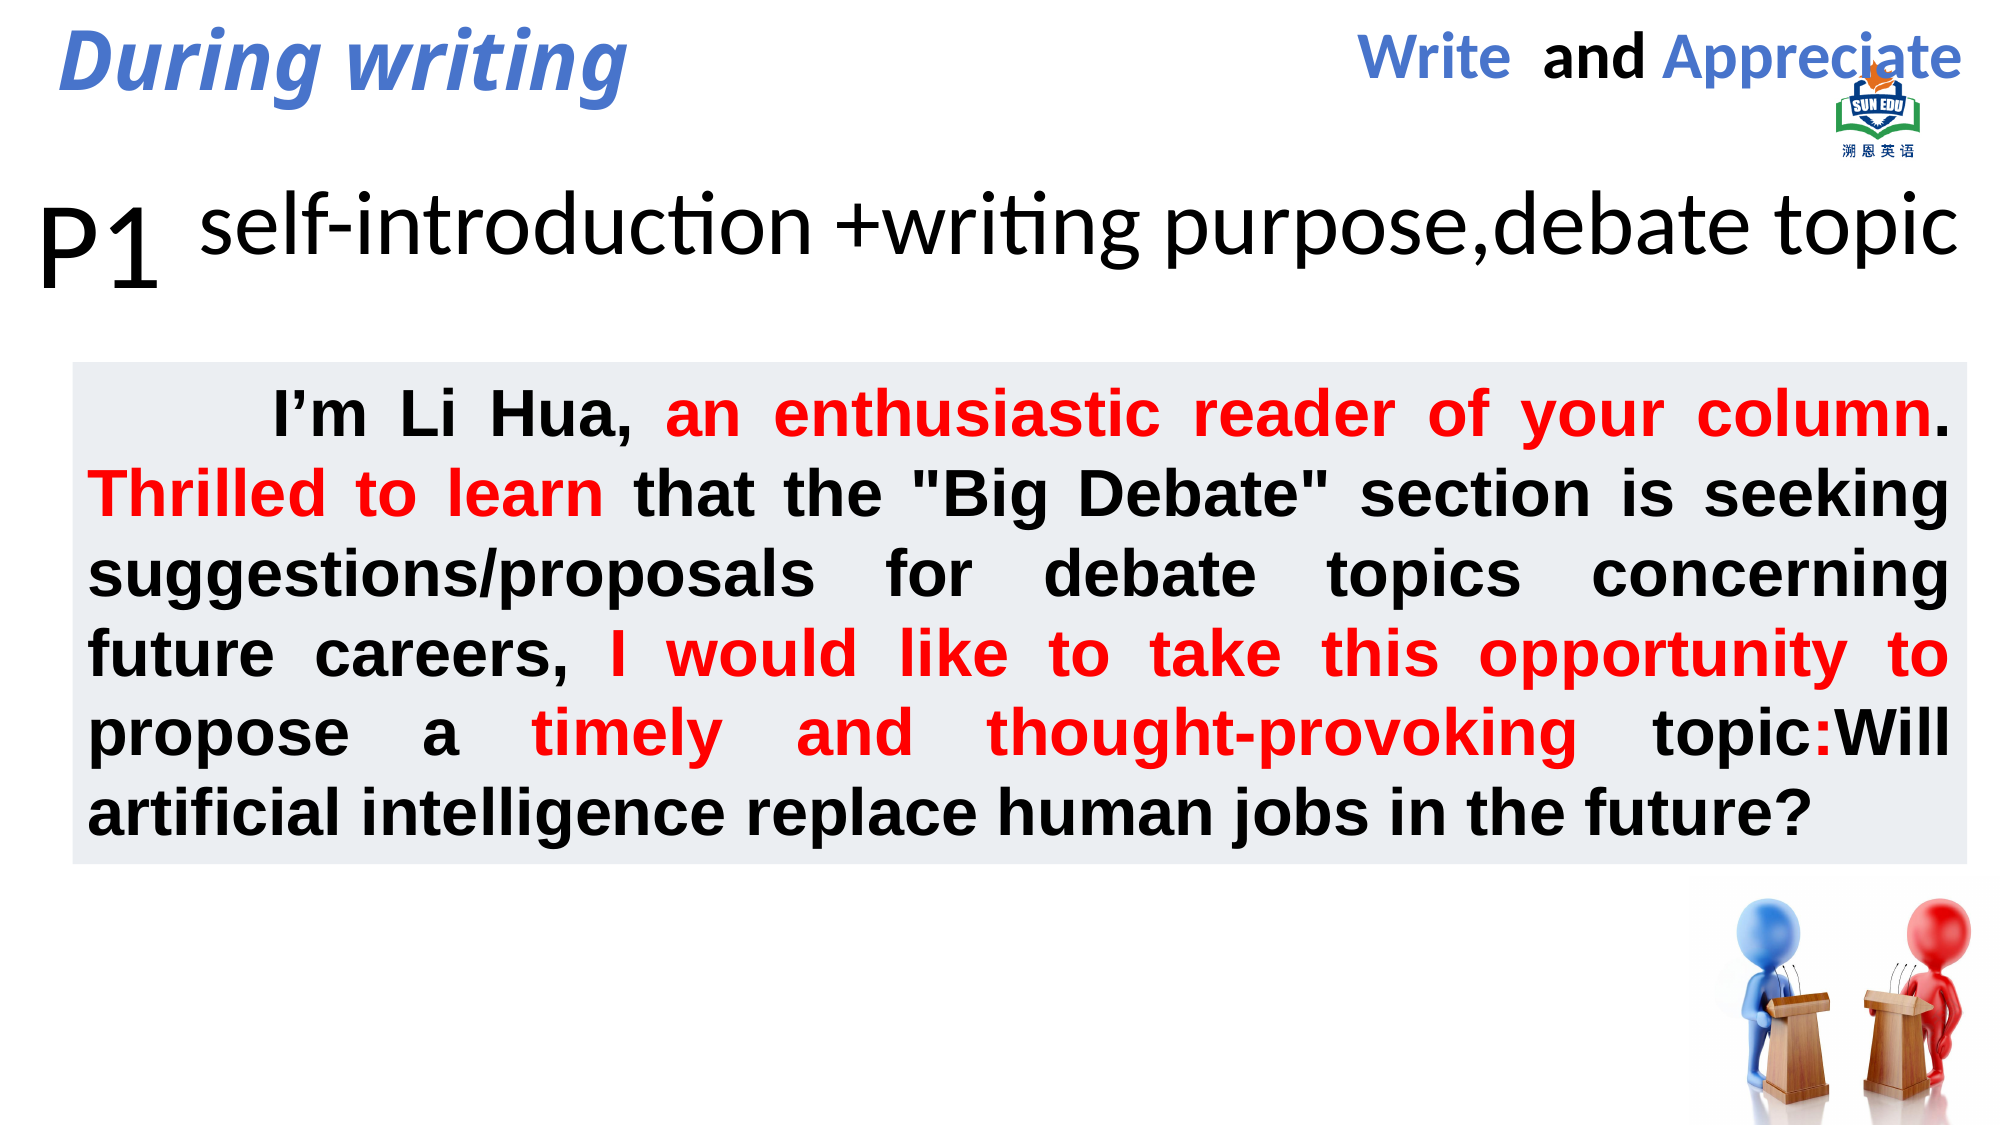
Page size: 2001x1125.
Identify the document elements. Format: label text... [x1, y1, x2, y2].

text_box P1 [20, 155, 464, 321]
text_box I’m Li Hua, an enthusiastic reader of your column. Thrilled to learn that the "Big Debate" section is seeking suggestions/proposals for debate topics concerning future careers, I would like to take this opportunity to propose a timely and thought-provoking topic:Will artificial intelligence replace human jobs in the future? [72, 362, 1968, 865]
picture [1689, 876, 2000, 1125]
picture [1828, 99, 1929, 155]
text_box self-introduction +writing purpose,debate topic [183, 155, 2000, 307]
text_box Write and Appreciate [1343, 4, 2000, 99]
text_box During writing [42, 0, 793, 115]
